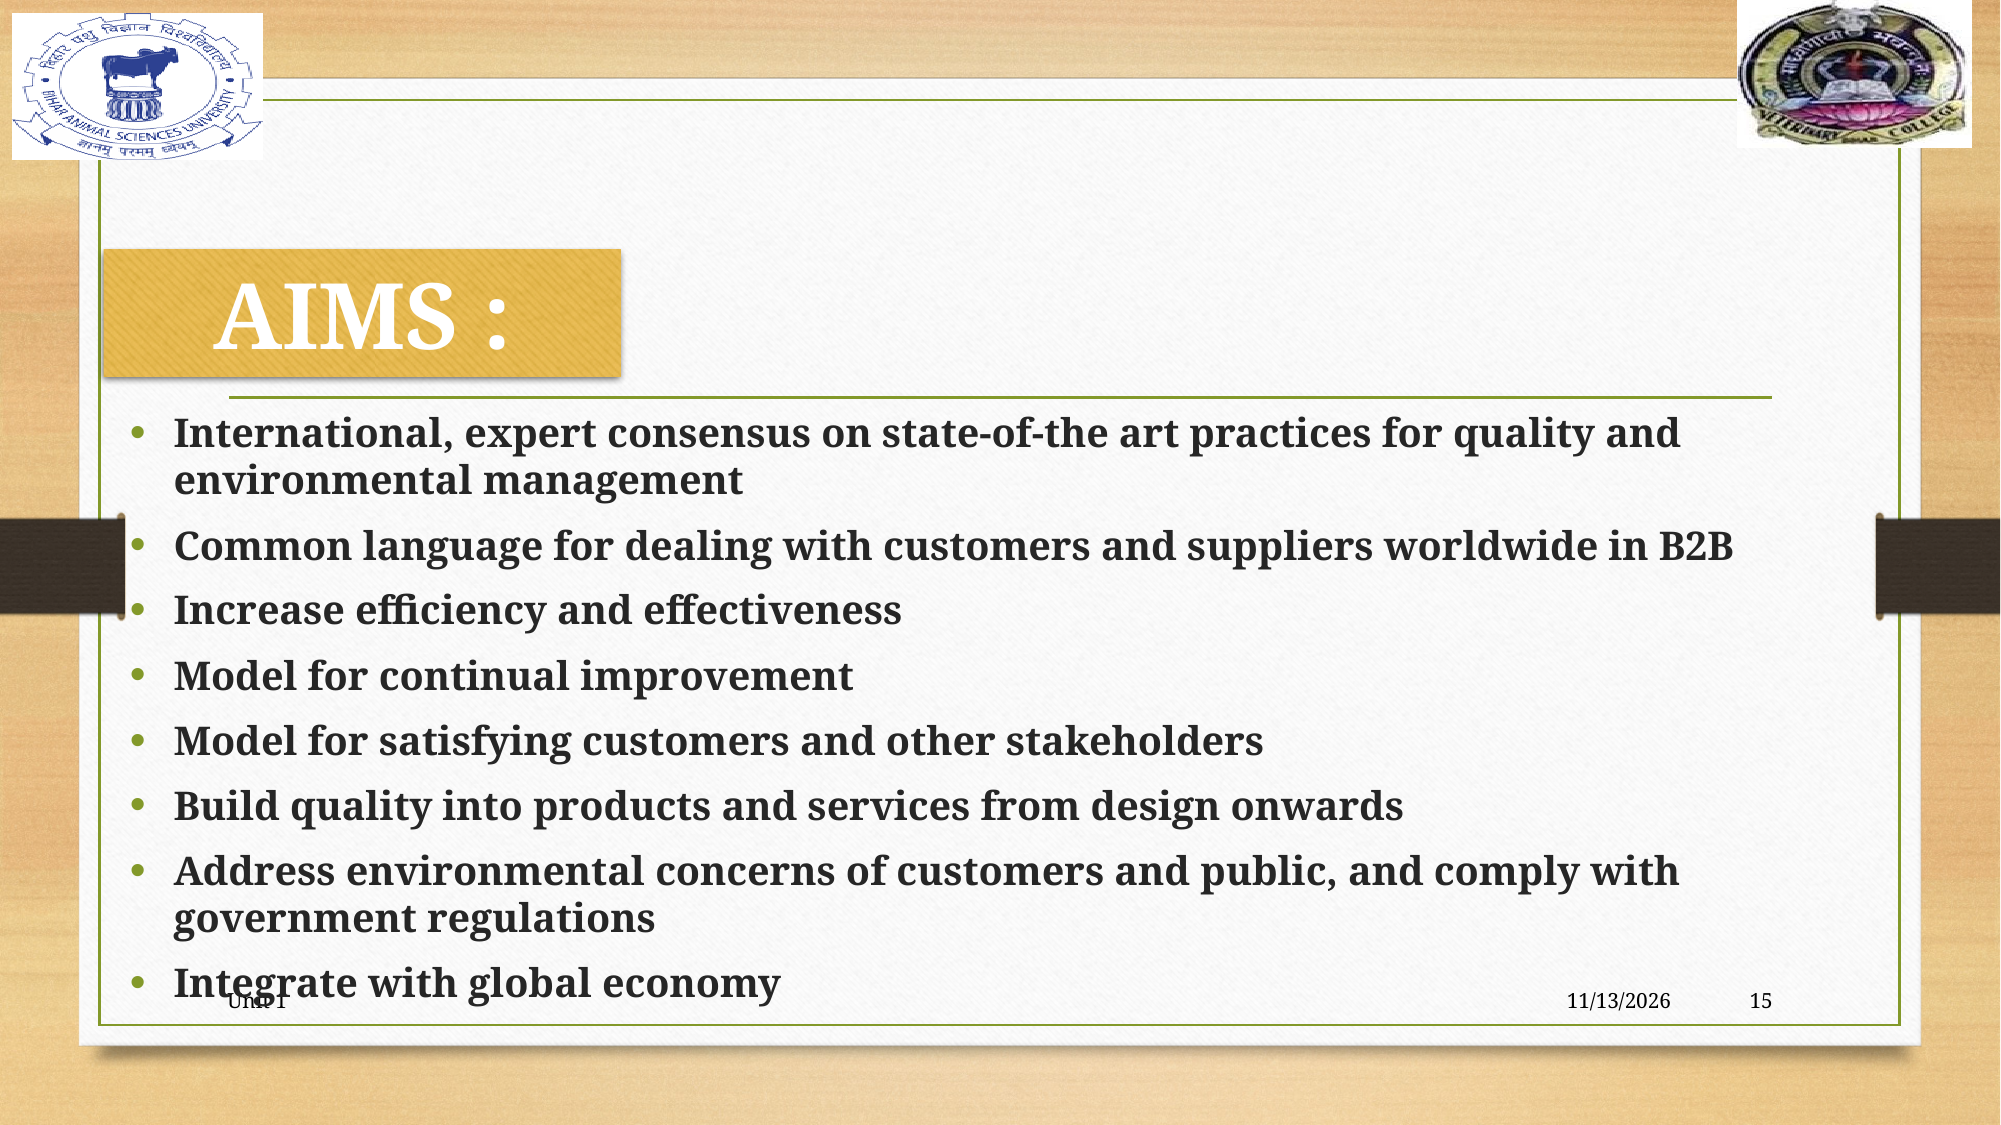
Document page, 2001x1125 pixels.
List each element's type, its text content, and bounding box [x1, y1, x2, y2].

title AIMS : [103, 249, 621, 377]
footer Unit 1 [212, 979, 1411, 1025]
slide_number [1423, 979, 1686, 1025]
picture [0, 0, 2001, 1125]
list International, expert consensus on state-of-the art practices for quality and environmental management Common language for dealing with customers and suppliers worldwide in B2B Increase efficiency and effectiveness Model for continual improvement Model for satisfying customers and other stakeholders Build quality into products and services from design onwards Address environmental concerns of customers and public, and comply with government regulations Integrate with global economy [114, 400, 1911, 1014]
slide_number 15 [1698, 979, 1788, 1025]
